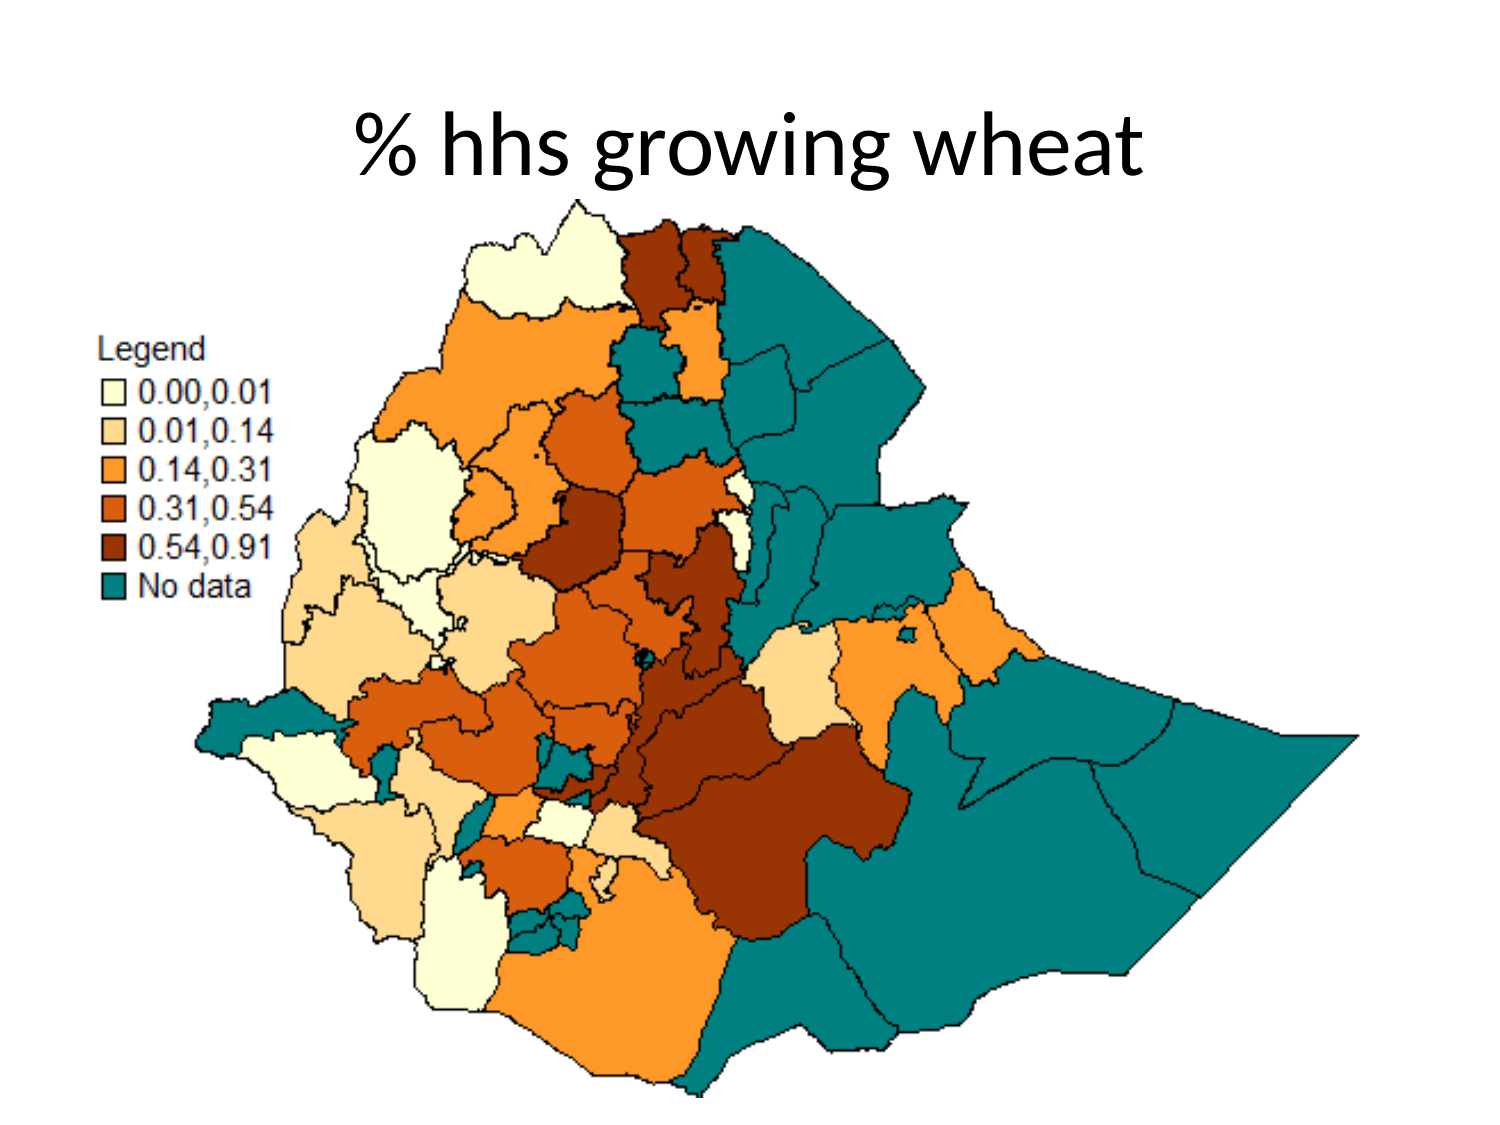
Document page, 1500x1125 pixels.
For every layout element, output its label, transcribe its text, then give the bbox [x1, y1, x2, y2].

picture [86, 199, 1467, 1098]
title % hhs growing wheat [75, 45, 1425, 233]
